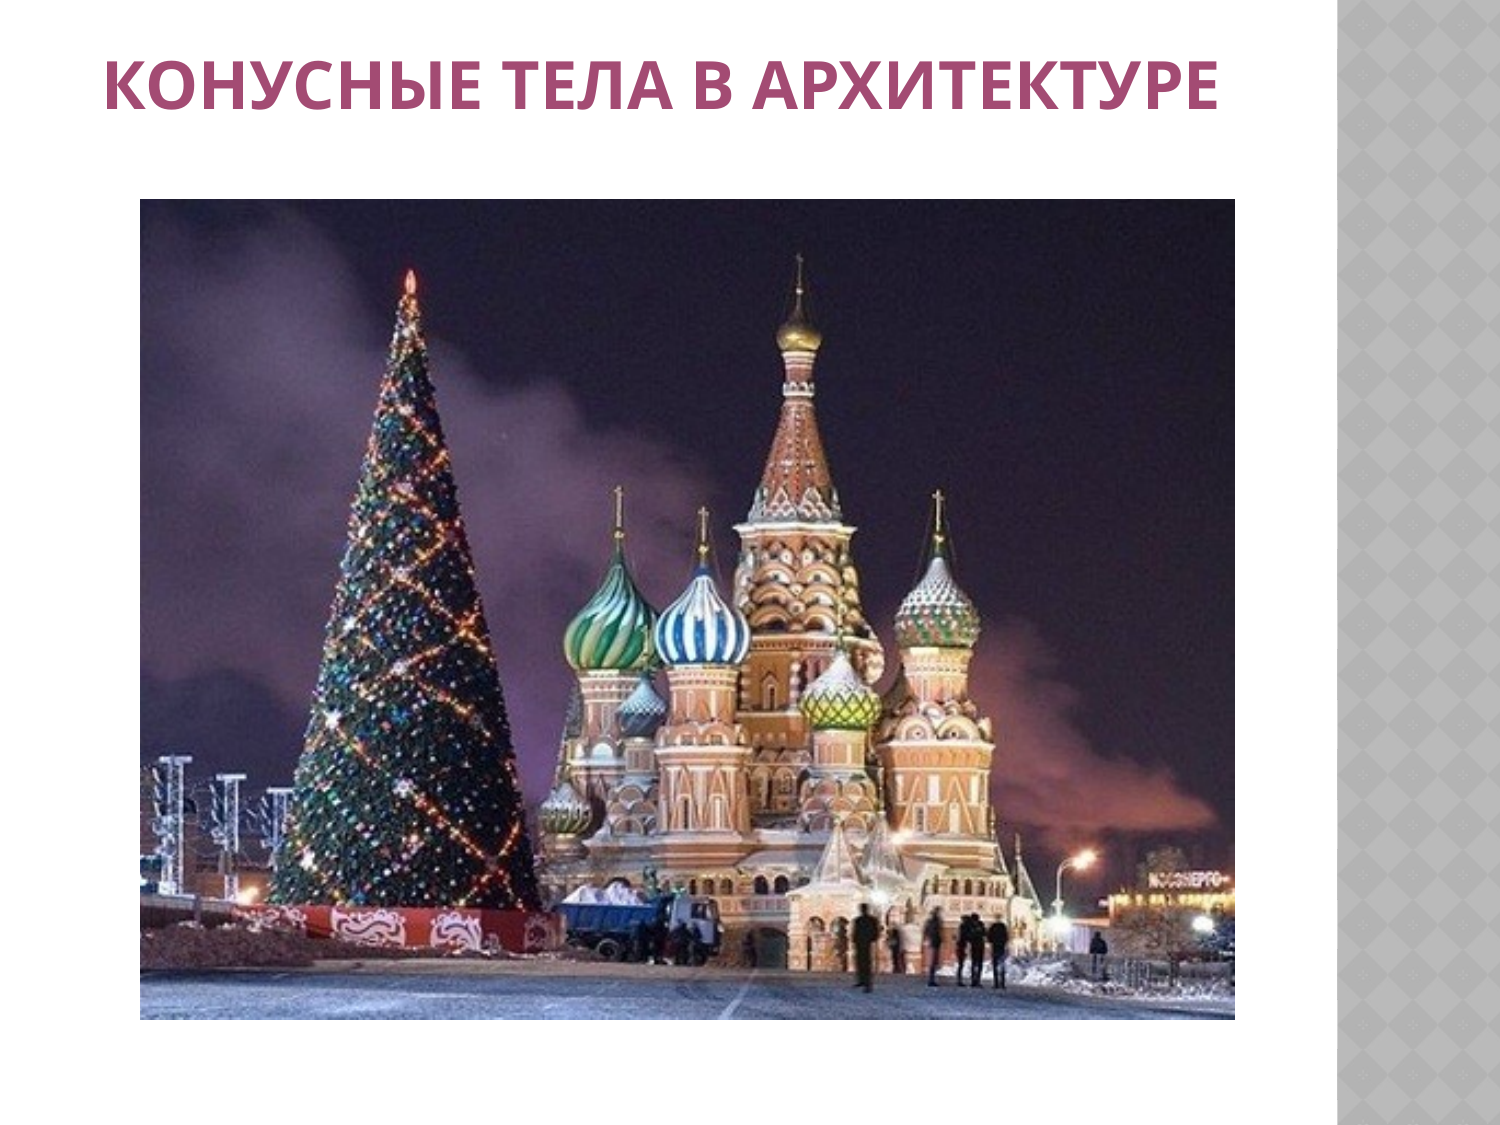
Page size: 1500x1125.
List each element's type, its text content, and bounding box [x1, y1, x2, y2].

text_box Конусные тела в архитектуре [0, 35, 1325, 170]
picture [140, 198, 1235, 1020]
